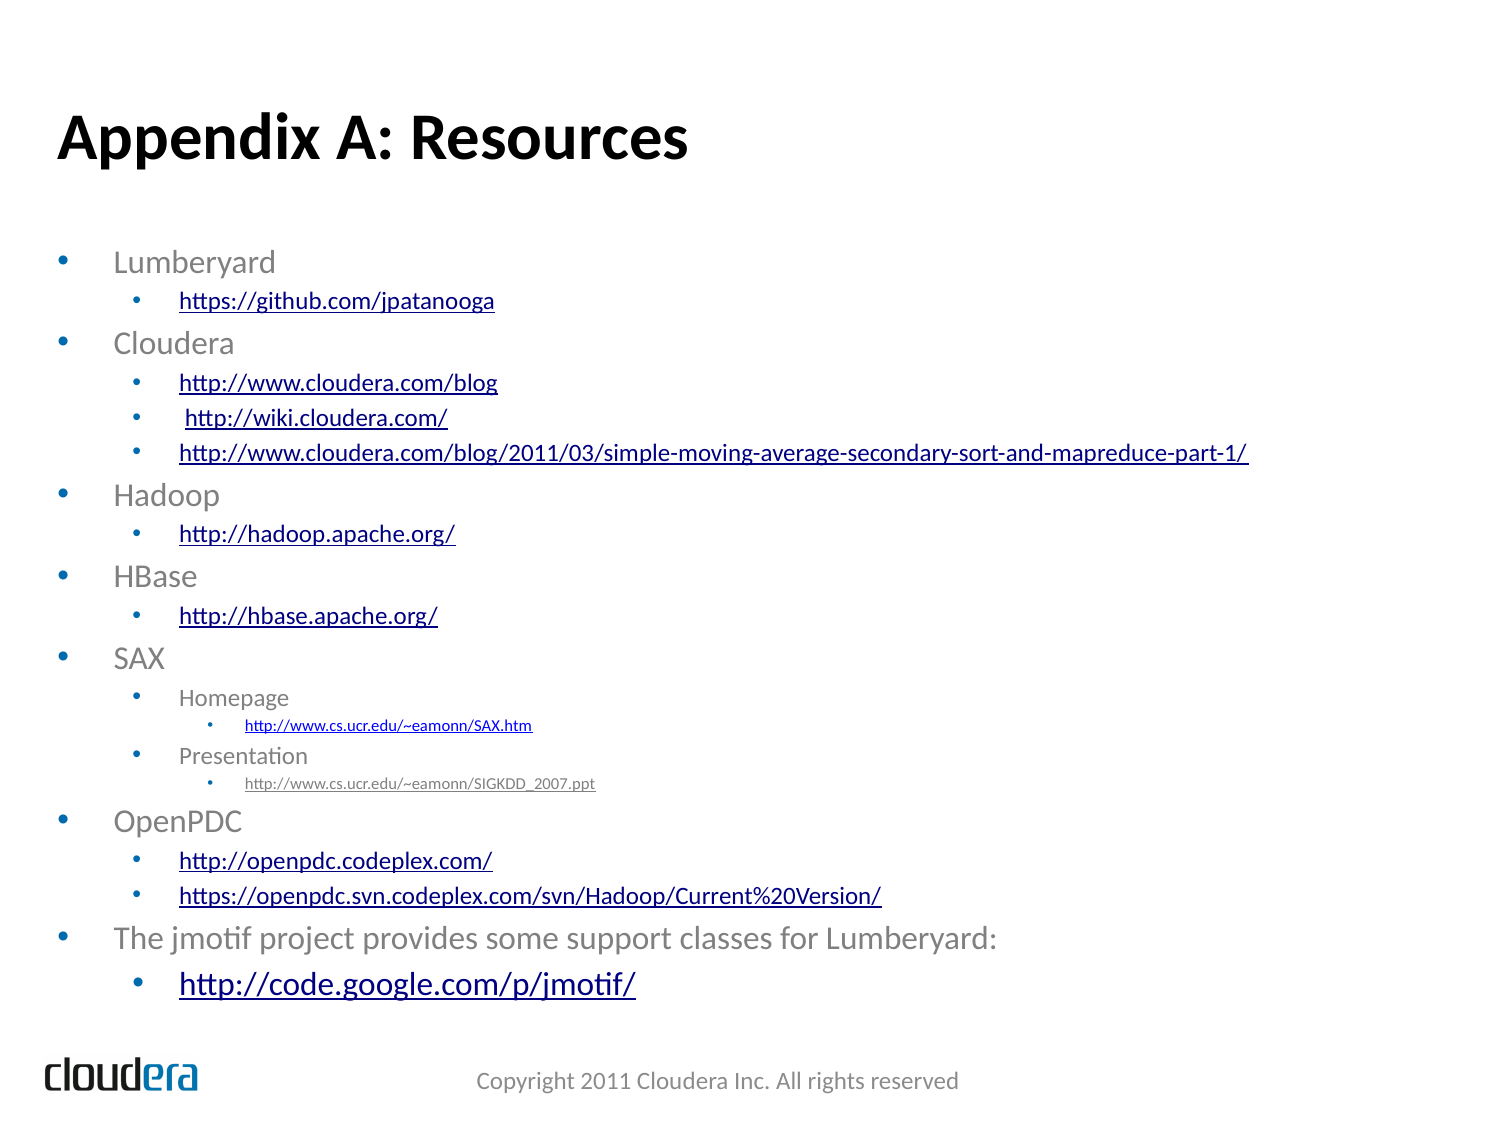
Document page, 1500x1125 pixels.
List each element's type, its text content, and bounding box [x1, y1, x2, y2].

title Appendix A: Resources [42, 35, 1461, 232]
list Lumberyard https://github.com/jpatanooga Cloudera http://www.cloudera.com/blog http://wiki.cloudera.com/ http://www.cloudera.com/blog/2011/03/simple-moving-average-secondary-sort-and-mapreduce-part-1/ Hadoop http://hadoop.apache.org/ HBase http://hbase.apache.org/ SAX Homepage http://www.cs.ucr.edu/~eamonn/SAX.htm Presentation http://www.cs.ucr.edu/~eamonn/SIGKDD_2007.ppt OpenPDC http://openpdc.codeplex.com/ https://openpdc.svn.codeplex.com/svn/Hadoop/Current%20Version/ The jmotif project provides some support classes for Lumberyard: http://code.google.com/p/jmotif/ [42, 232, 1461, 1115]
